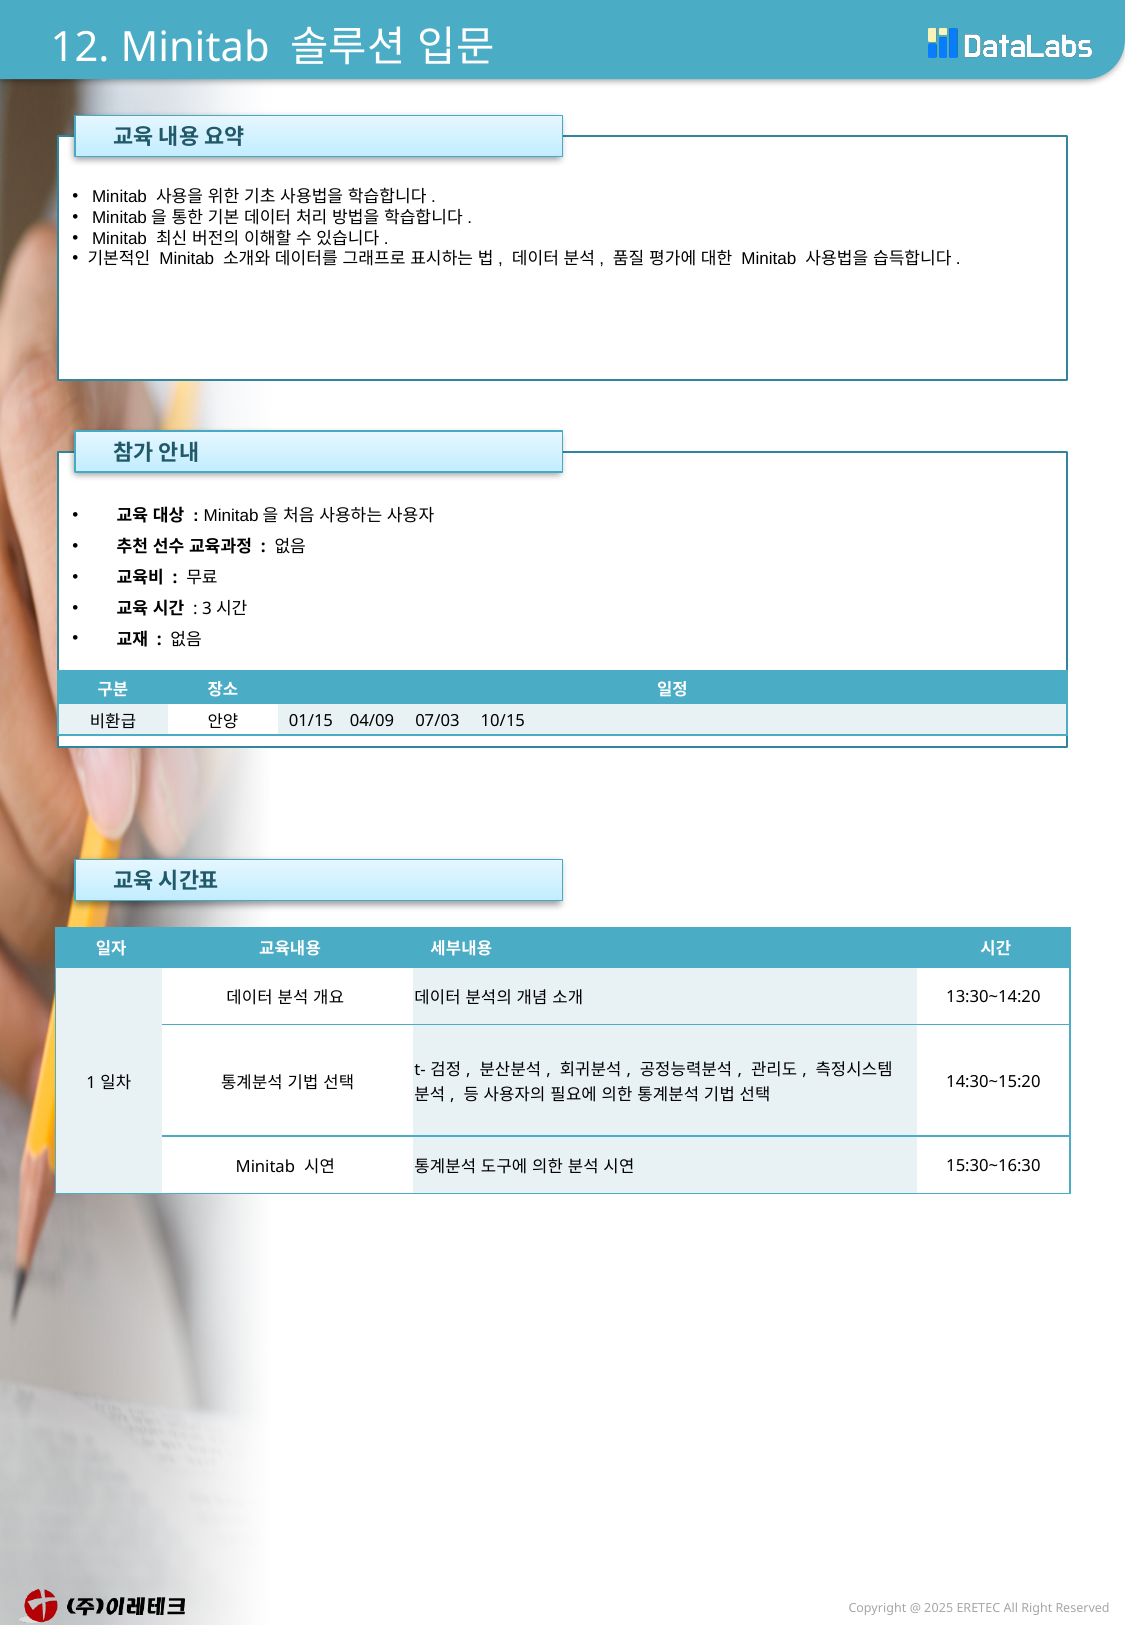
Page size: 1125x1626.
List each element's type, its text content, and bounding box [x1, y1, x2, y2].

title 12. Minitab 솔루션 입문 [35, 9, 1049, 80]
table_header 일자 [56, 929, 162, 966]
table_cell 1일차 [56, 968, 162, 1193]
table_header 세부내용 [413, 929, 917, 966]
table_header 교육내용 [162, 929, 413, 966]
table_cell 통계분석 기법 선택 [162, 1025, 413, 1135]
table_cell Minitab 시연 [162, 1137, 413, 1193]
text_box [55, 449, 1070, 749]
table_cell 13:30~14:20 [917, 968, 1069, 1024]
table_header 일정 [278, 672, 1066, 702]
table_cell 비환급 [59, 704, 168, 734]
table_cell t-검정, 분산분석, 회귀분석, 공정능력분석, 관리도, 측정시스템 분석, 등 사용자의 필요에 의한 통계분석 기법 선택 [413, 1025, 917, 1135]
text_box 교육 시간표 [74, 859, 563, 901]
text_box Minitab 사용을 위한 기초 사용법을 학습합니다. Minitab을 통한 기본 데이터 처리 방법을 학습합니다. Minitab 최신 버전의 이해할 수 있습니다. 기본적인 Minitab 소개와 데이터를 그래프로 표시하는 법, 데이터 분석, 품질 평가에 대한 Minitab 사용법을 습득합니다. [57, 157, 1068, 297]
table_cell 데이터 분석의 개념 소개 [413, 968, 917, 1024]
table_header 장소 [168, 672, 278, 702]
table_cell 통계분석 도구에 의한 분석 시연 [413, 1137, 917, 1193]
table_cell 15:30~16:30 [917, 1137, 1069, 1193]
picture [0, 23, 1125, 1625]
text_box [55, 134, 1070, 382]
table_cell 데이터 분석 개요 [162, 968, 413, 1024]
text_box 교육 대상 : Minitab을 처음 사용하는 사용자 추천 선수 교육과정 : 없음 교육비 : 무료 교육 시간 : 3시간 교재 : 없음 [57, 486, 1068, 656]
text_box 교육 내용 요약 [74, 115, 563, 157]
table_cell 01/15 04/09 07/03 10/15 [278, 704, 1066, 734]
table_header 시간 [917, 929, 1069, 966]
text_box 참가 안내 [74, 430, 563, 473]
table_header 구분 [59, 672, 168, 702]
table_cell 안양 [168, 704, 278, 734]
table_cell 14:30~15:20 [917, 1025, 1069, 1135]
